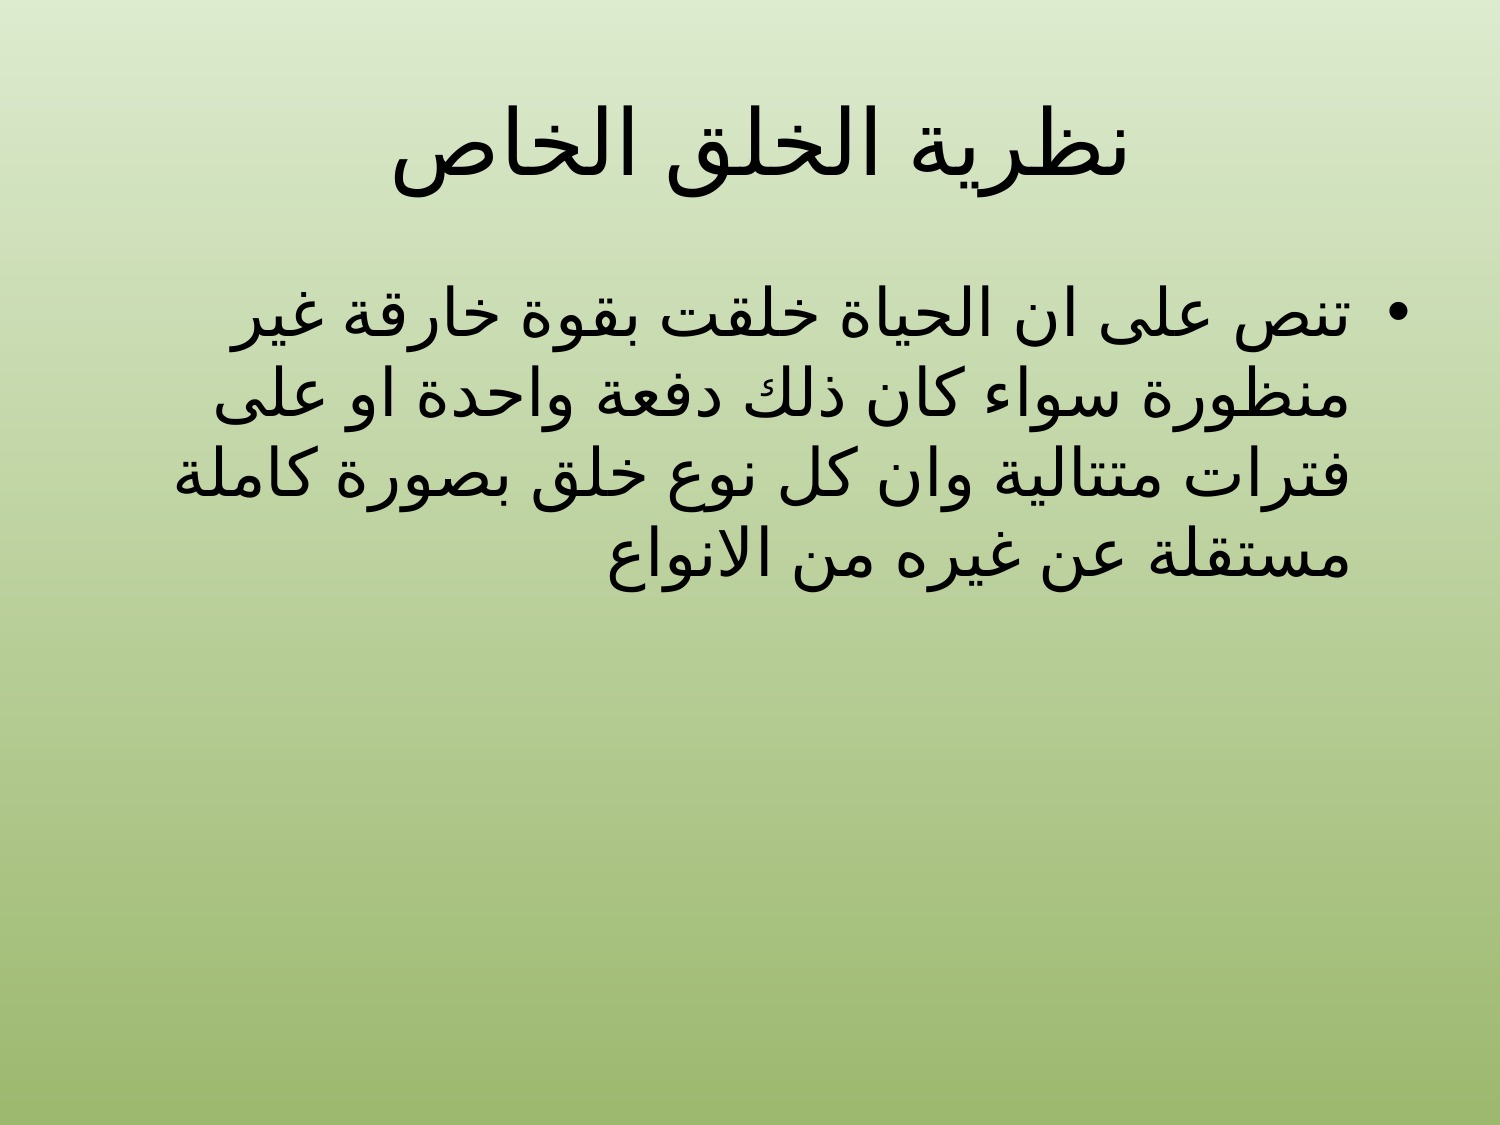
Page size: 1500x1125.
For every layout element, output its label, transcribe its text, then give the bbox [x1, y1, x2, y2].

title نظرية الخلق الخاص [75, 45, 1425, 233]
list تنص على ان الحياة خلقت بقوة خارقة غير منظورة سواء كان ذلك دفعة واحدة او على فترات متتالية وان كل نوع خلق بصورة كاملة مستقلة عن غيره من الانواع [75, 262, 1425, 1005]
